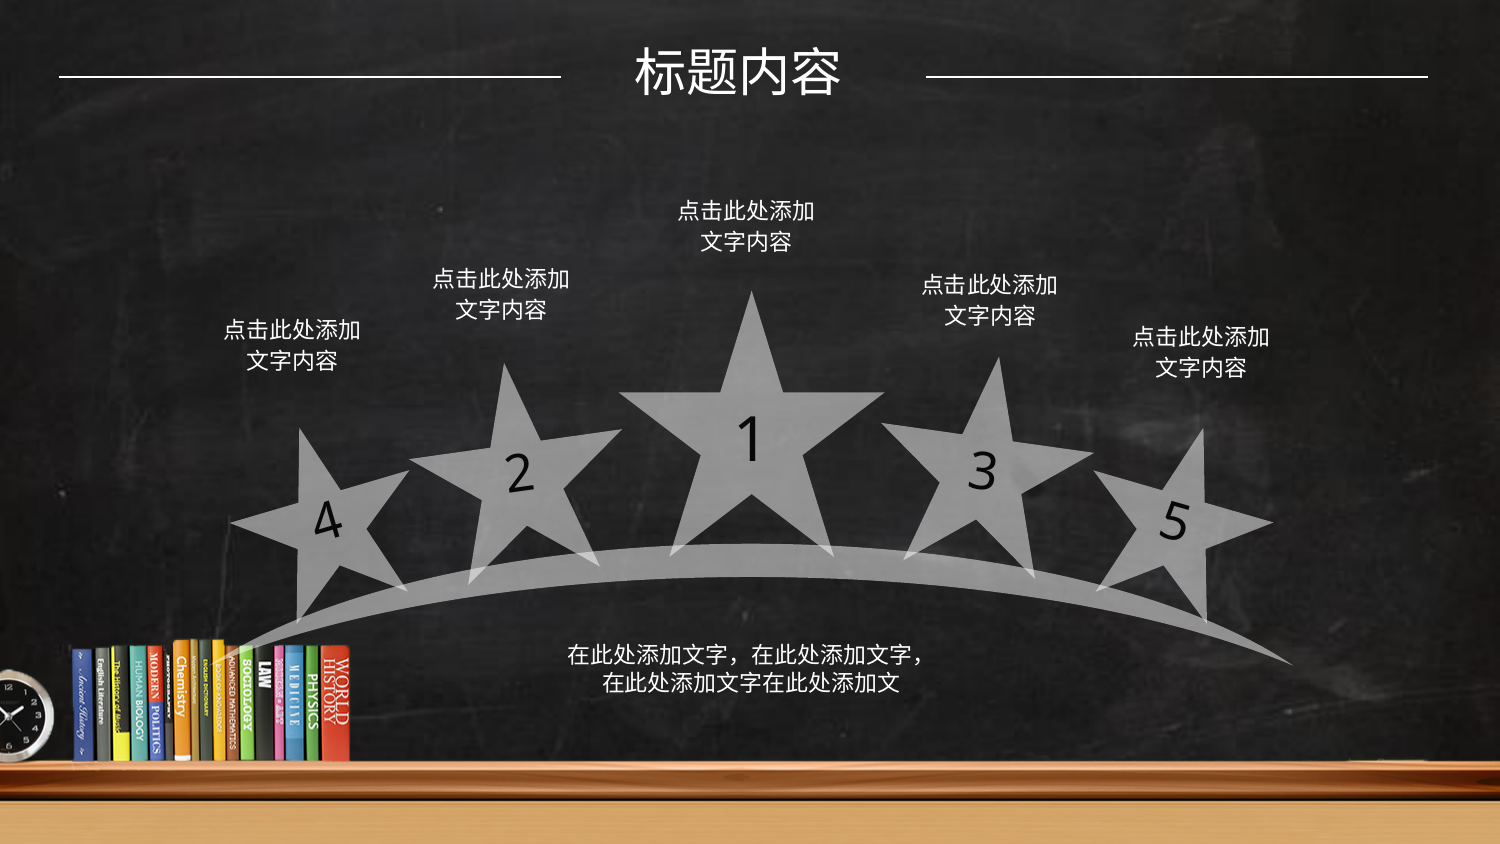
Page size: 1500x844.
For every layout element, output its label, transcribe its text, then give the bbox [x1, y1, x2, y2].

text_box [176, 185, 1318, 733]
text_box 标题内容 [608, 32, 868, 110]
picture [0, 0, 1500, 844]
